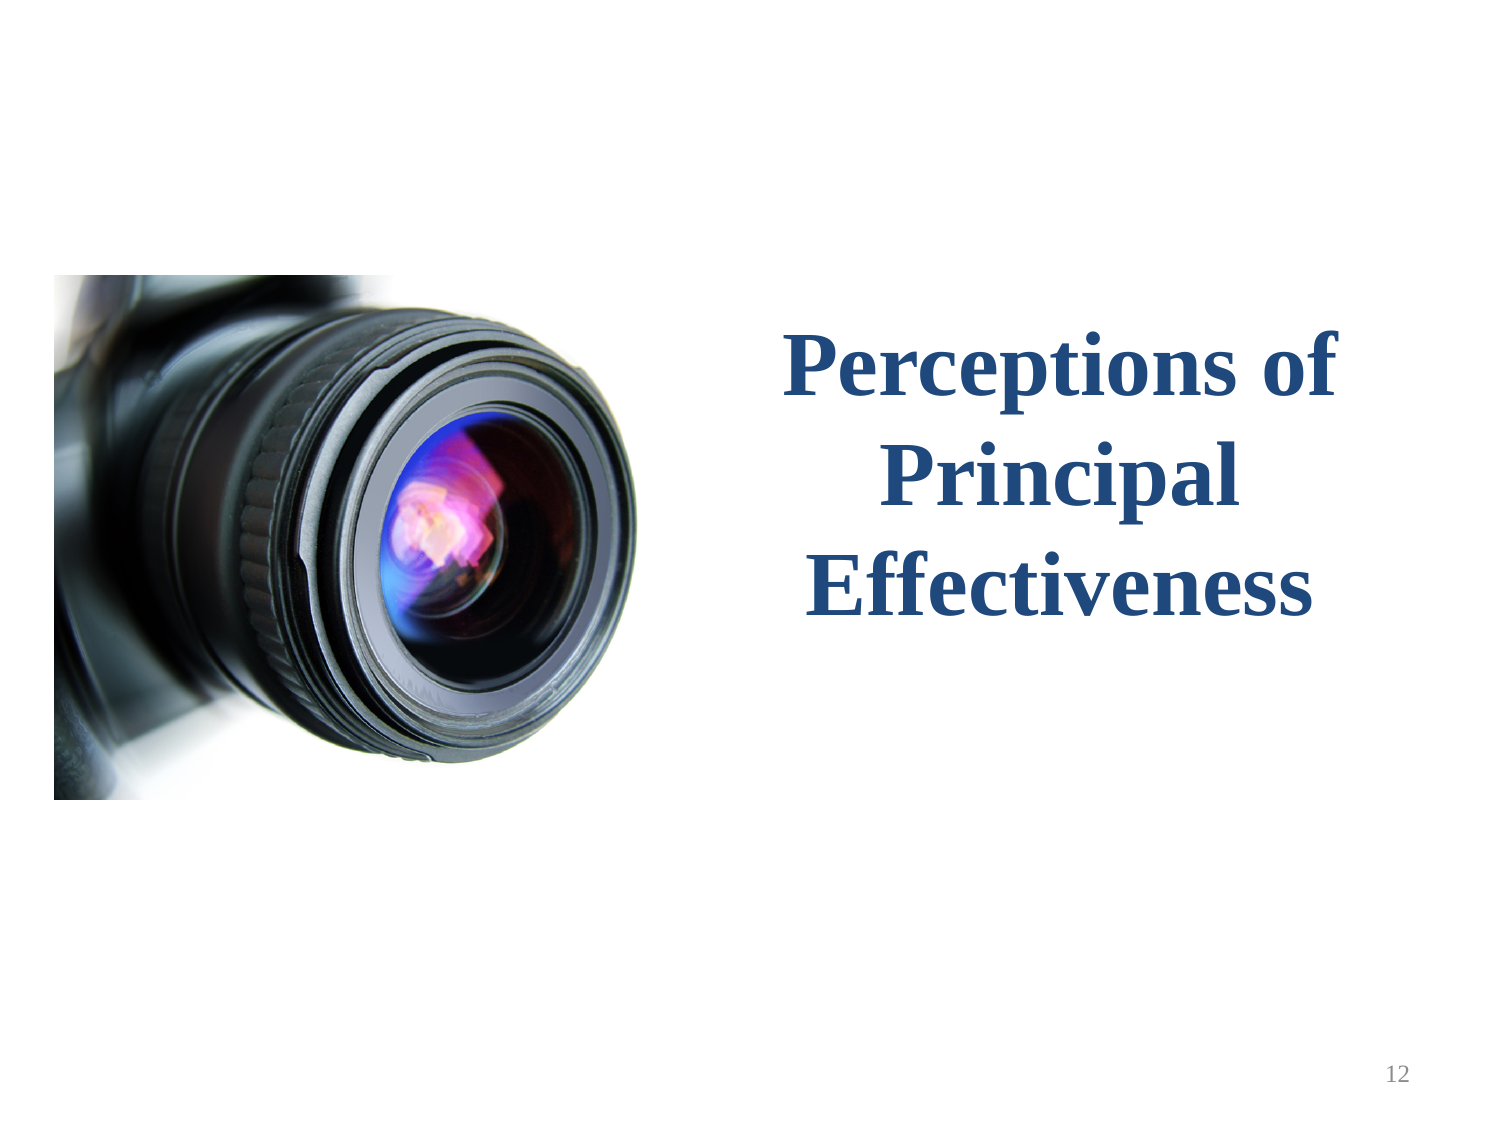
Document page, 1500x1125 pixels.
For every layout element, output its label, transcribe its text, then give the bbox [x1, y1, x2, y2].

slide_number 12 [1074, 1042, 1425, 1103]
picture [53, 275, 651, 800]
text_box Perceptions of Principal Effectiveness [671, 296, 1449, 538]
